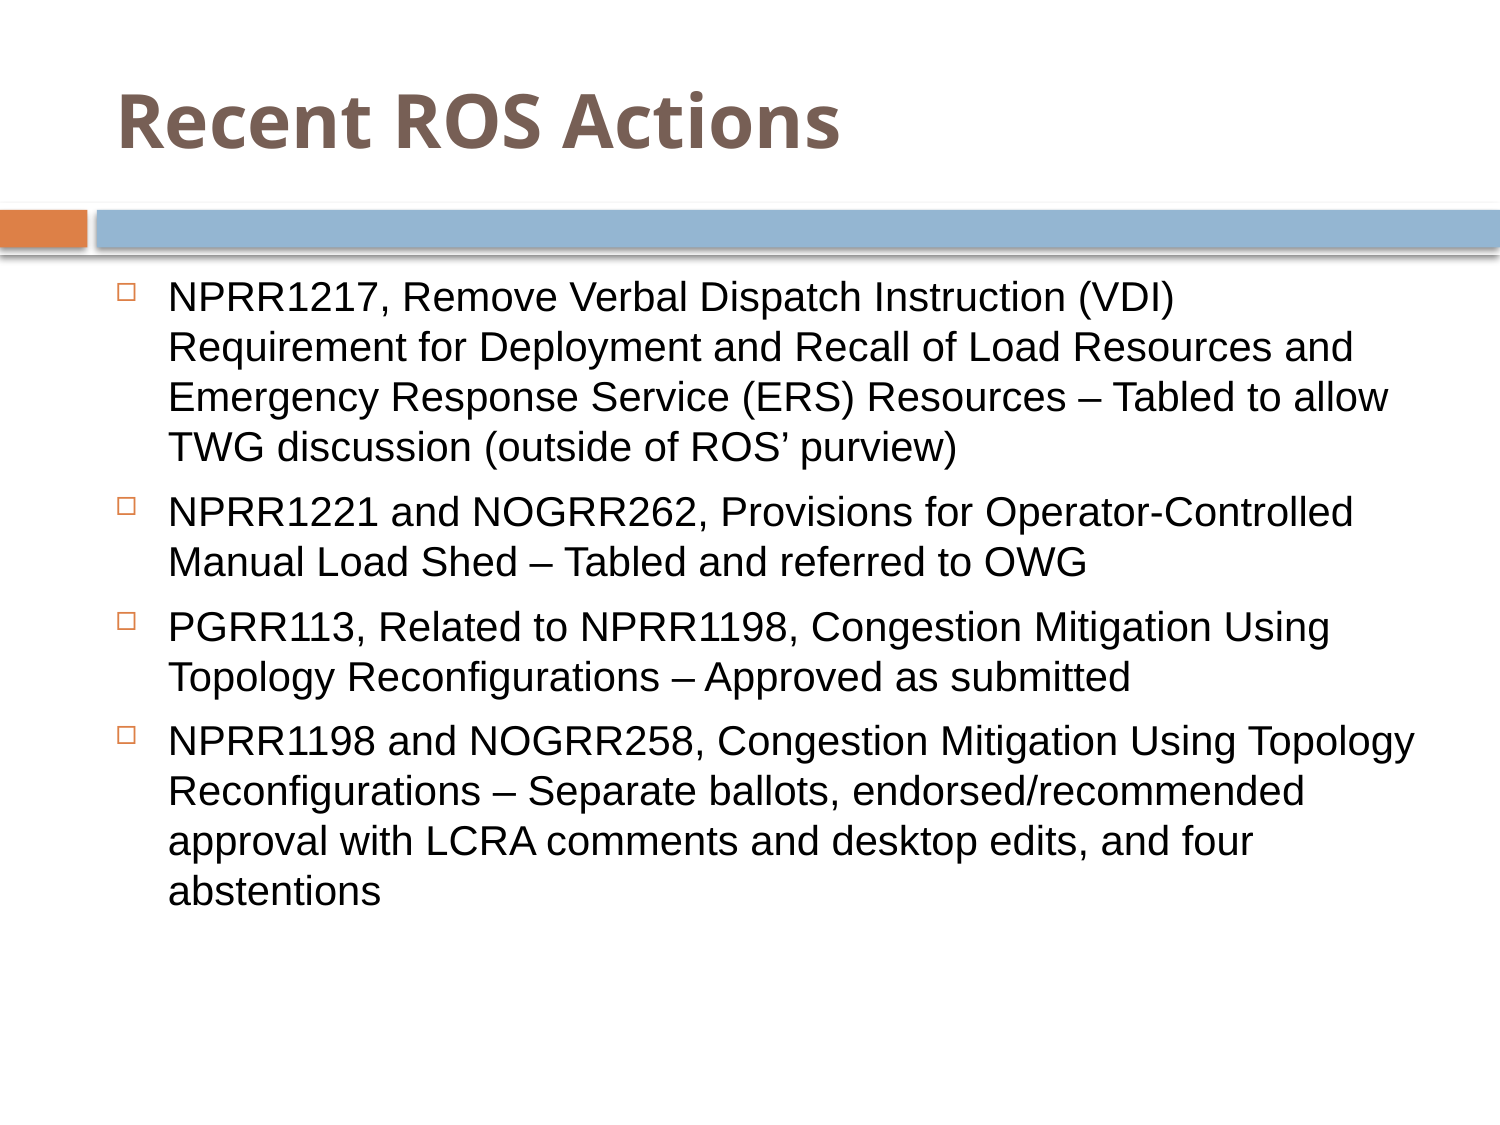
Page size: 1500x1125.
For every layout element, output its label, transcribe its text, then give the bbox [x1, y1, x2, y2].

list NPRR1217, Remove Verbal Dispatch Instruction (VDI) Requirement for Deployment and Recall of Load Resources and Emergency Response Service (ERS) Resources – Tabled to allow TWG discussion (outside of ROS’ purview) NPRR1221 and NOGRR262, Provisions for Operator-Controlled Manual Load Shed – Tabled and referred to OWG PGRR113, Related to NPRR1198, Congestion Mitigation Using Topology Reconfigurations – Approved as submitted NPRR1198 and NOGRR258, Congestion Mitigation Using Topology Reconfigurations – Separate ballots, endorsed/recommended approval with LCRA comments and desktop edits, and four abstentions [100, 262, 1439, 1001]
title Recent ROS Actions [100, 37, 1439, 201]
